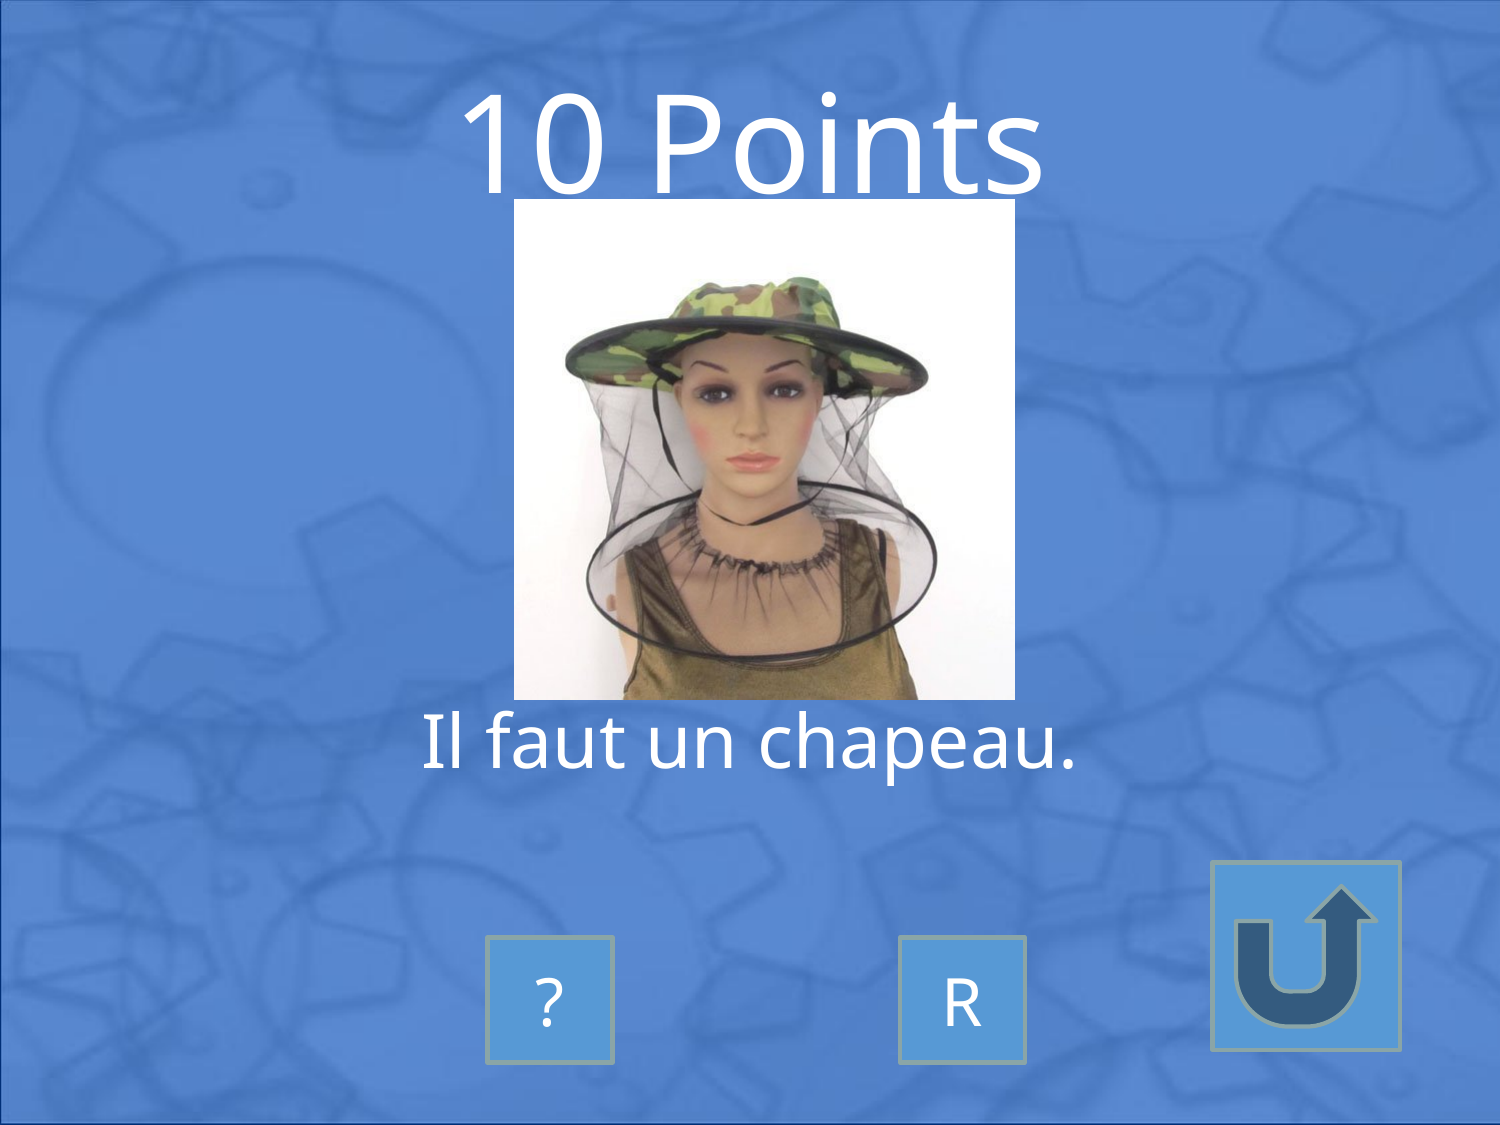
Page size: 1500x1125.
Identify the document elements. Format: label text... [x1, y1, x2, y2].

list Il faut un chapeau. [74, 262, 1426, 1006]
text_box ? [485, 935, 615, 1065]
text_box R [898, 935, 1027, 1065]
title 10 Points [74, 44, 1426, 233]
text_box [1210, 860, 1402, 1052]
picture [0, 0, 1500, 1125]
